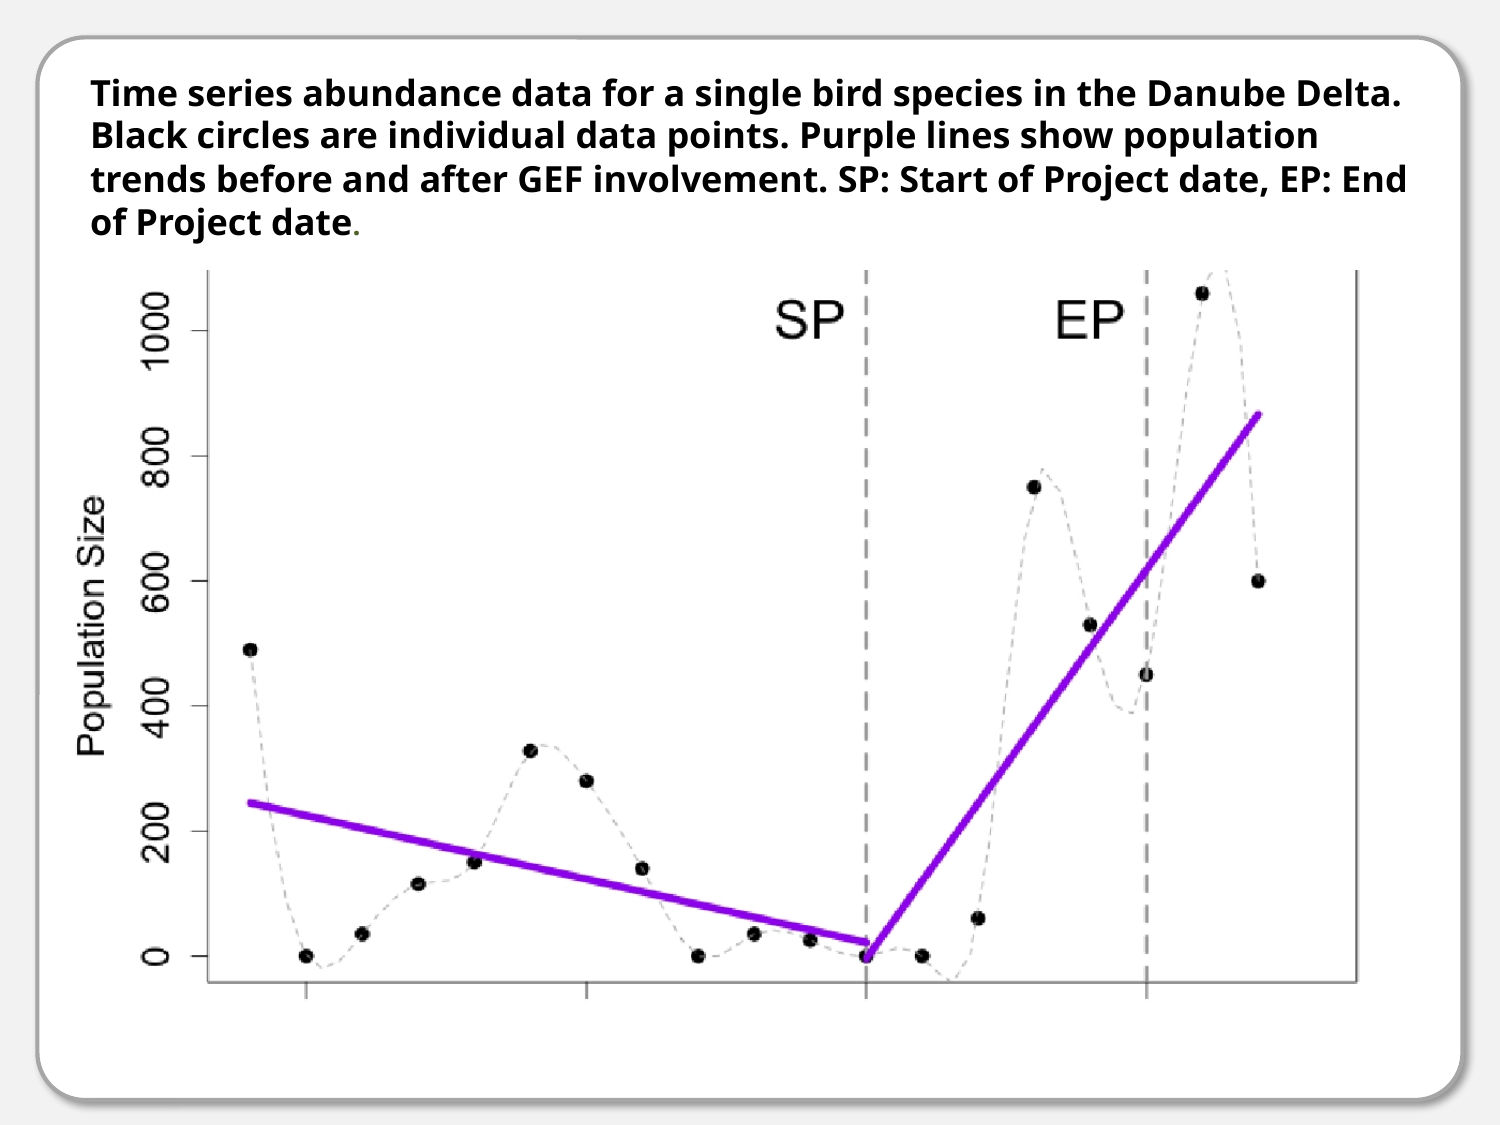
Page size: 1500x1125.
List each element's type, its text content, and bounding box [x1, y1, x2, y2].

title Time series abundance data for a single bird species in the Danube Delta. Black circles are individual data points. Purple lines show population trends before and after GEF involvement. SP: Start of Project date, EP: End of Project date. [75, 62, 1425, 250]
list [74, 269, 1426, 1013]
